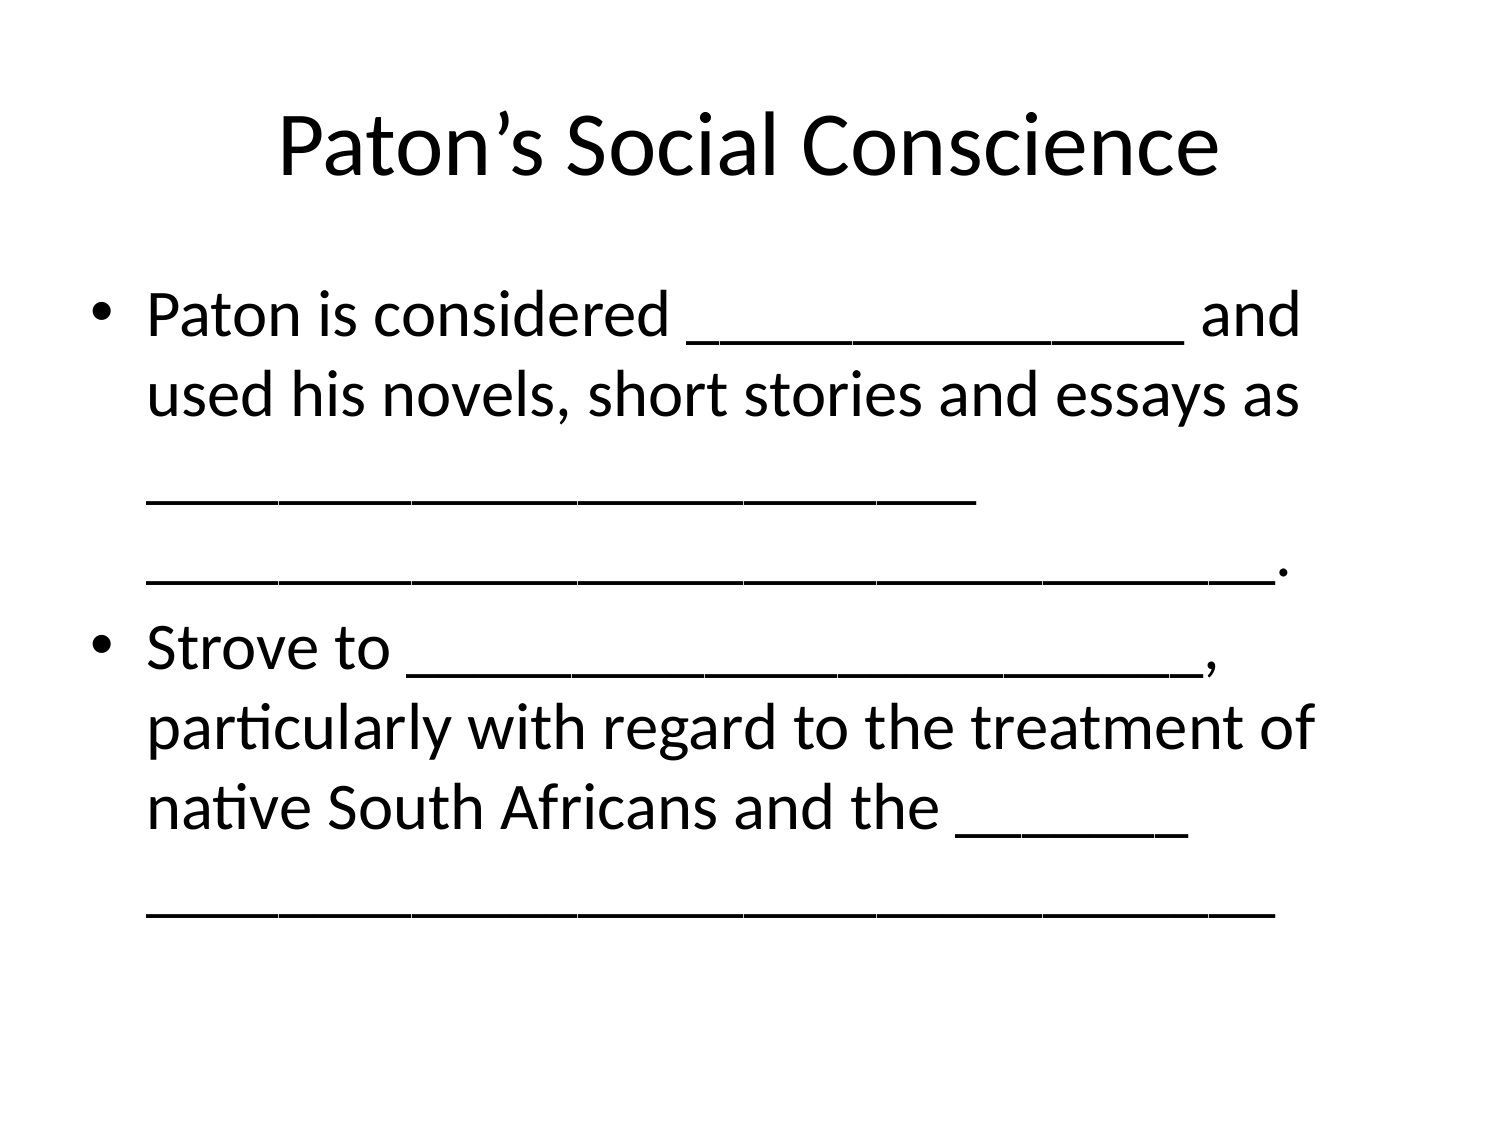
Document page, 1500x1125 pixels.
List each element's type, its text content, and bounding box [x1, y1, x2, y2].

list Paton is considered _______________ and used his novels, short stories and essays as _________________________ __________________________________. Strove to ________________________, particularly with regard to the treatment of native South Africans and the _______ __________________________________ [75, 262, 1425, 1005]
title Paton’s Social Conscience [75, 45, 1425, 233]
